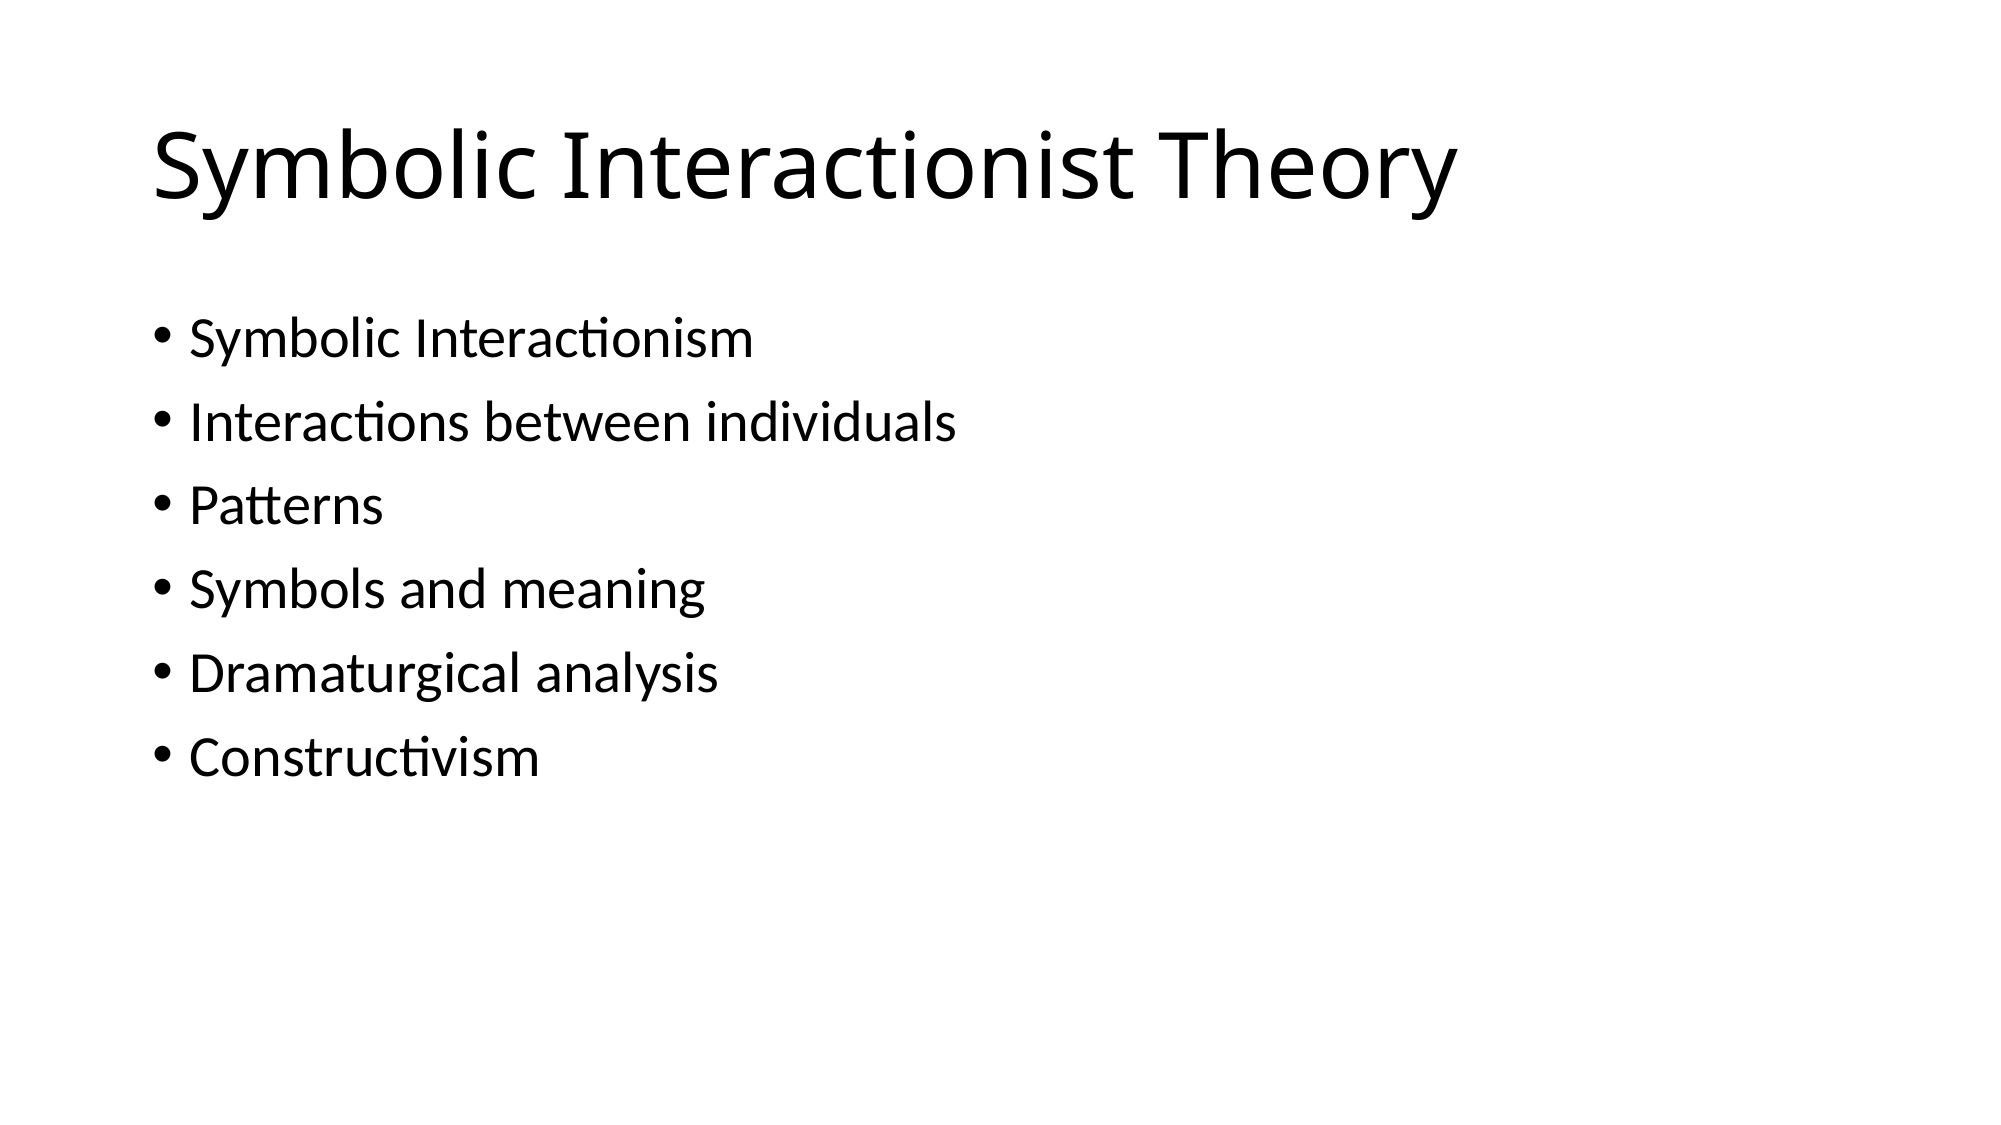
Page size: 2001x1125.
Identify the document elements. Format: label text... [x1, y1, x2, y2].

title Symbolic Interactionist Theory [137, 59, 1863, 278]
list Symbolic Interactionism Interactions between individuals Patterns Symbols and meaning Dramaturgical analysis Constructivism [137, 299, 1863, 1014]
